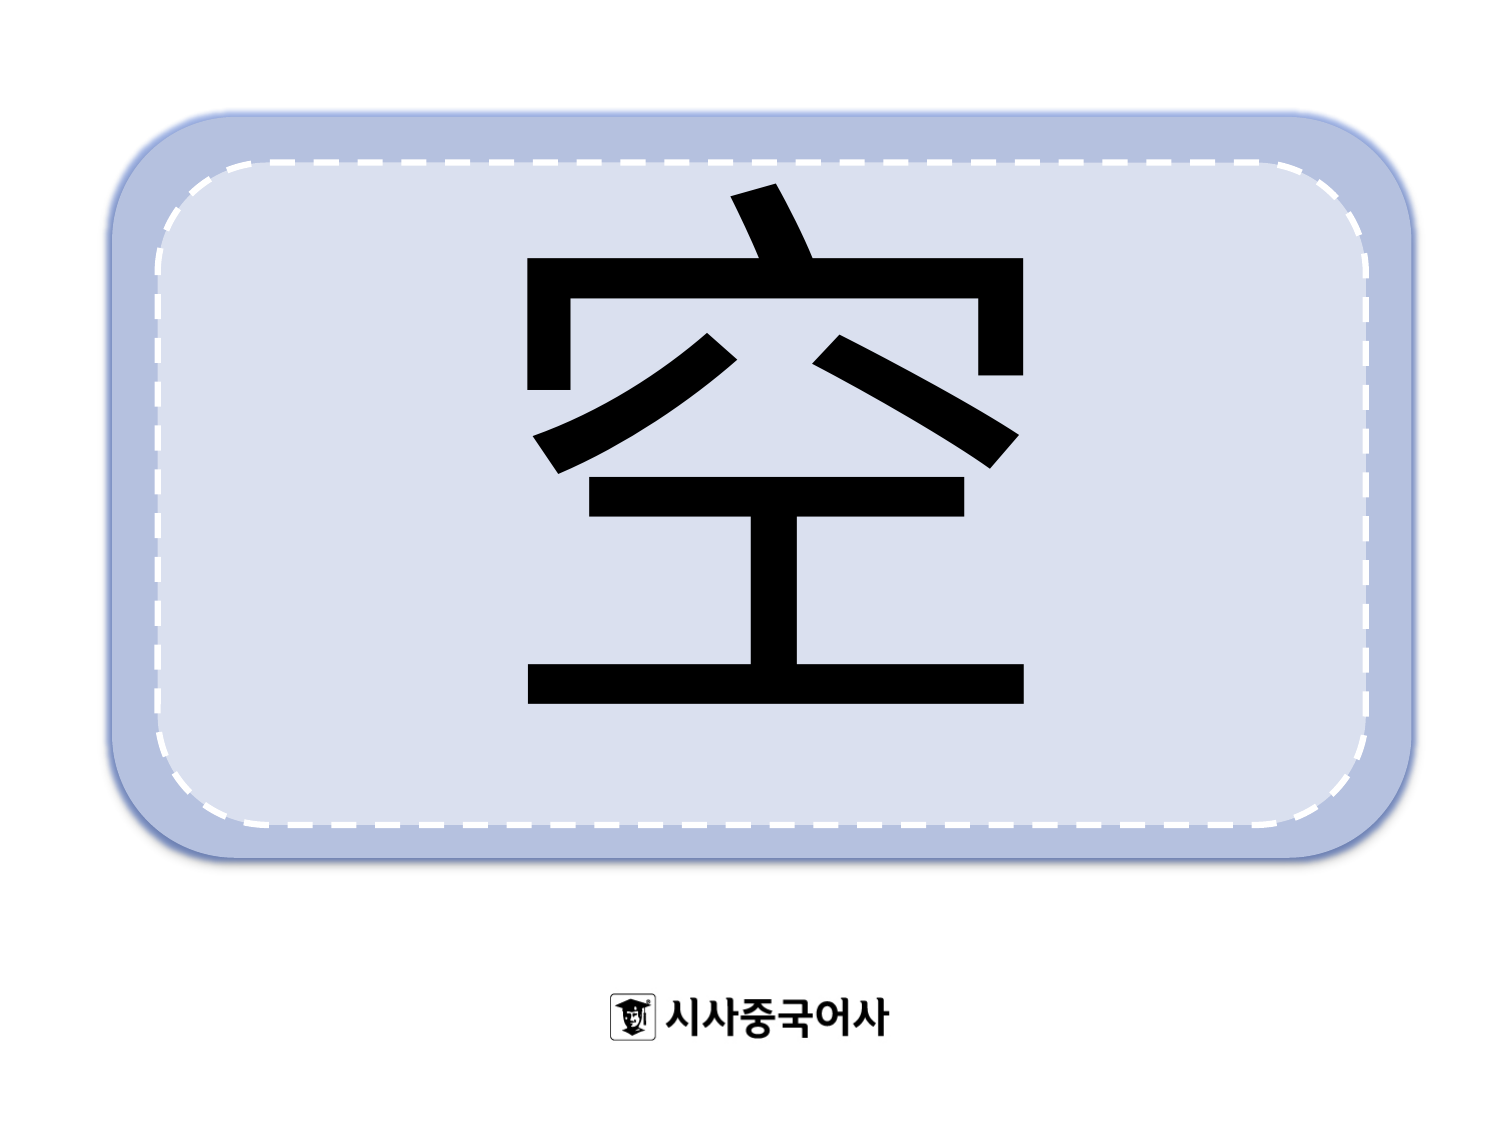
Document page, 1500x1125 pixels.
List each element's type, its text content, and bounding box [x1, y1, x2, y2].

picture [602, 987, 898, 1047]
text_box 空 [171, 112, 1380, 776]
